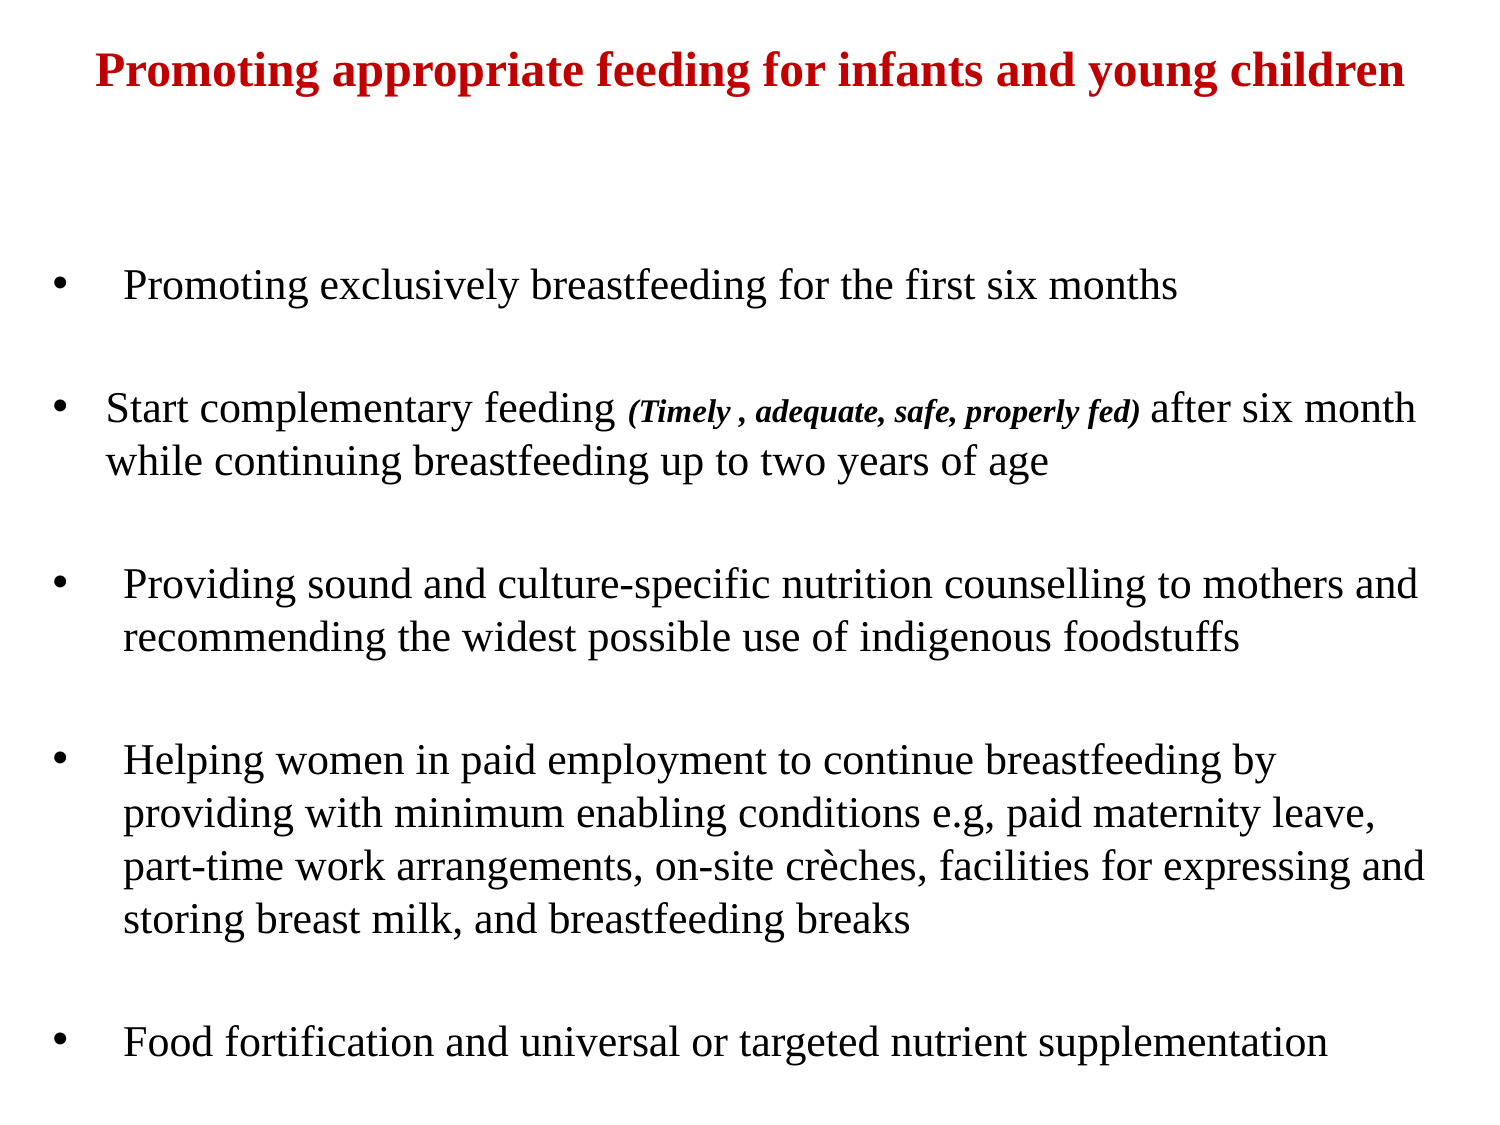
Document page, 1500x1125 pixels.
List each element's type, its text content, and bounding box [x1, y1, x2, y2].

list Promoting exclusively breastfeeding for the first six months Start complementary feeding (Timely , adequate, safe, properly fed) after six month while continuing breastfeeding up to two years of age Providing sound and culture-specific nutrition counselling to mothers and recommending the widest possible use of indigenous foodstuffs Helping women in paid employment to continue breastfeeding by providing with minimum enabling conditions e.g, paid maternity leave, part-time work arrangements, on-site crèches, facilities for expressing and storing breast milk, and breastfeeding breaks Food fortification and universal or targeted nutrient supplementation [37, 125, 1463, 1075]
title Promoting appropriate feeding for infants and young children [75, 7, 1425, 125]
